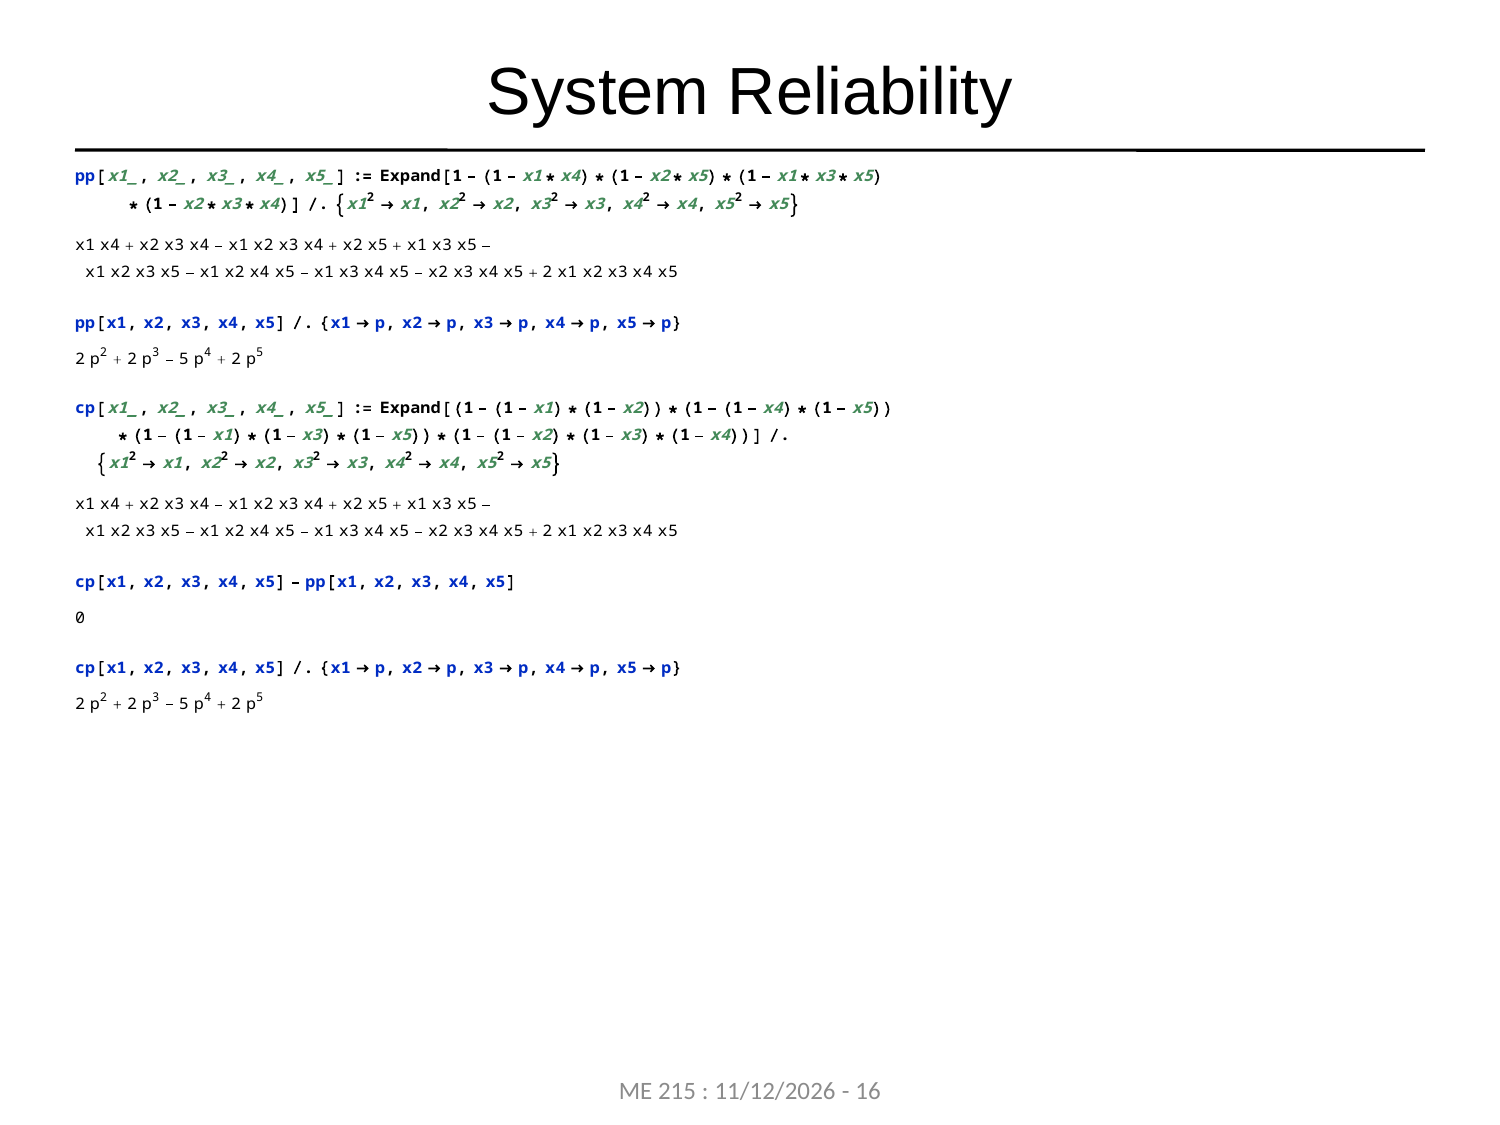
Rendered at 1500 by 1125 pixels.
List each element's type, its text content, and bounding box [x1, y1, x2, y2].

footer ME 215 : 11/11/2021 - 16 [549, 1063, 950, 1116]
list System Reliability [75, 37, 1425, 138]
picture [74, 164, 1307, 991]
